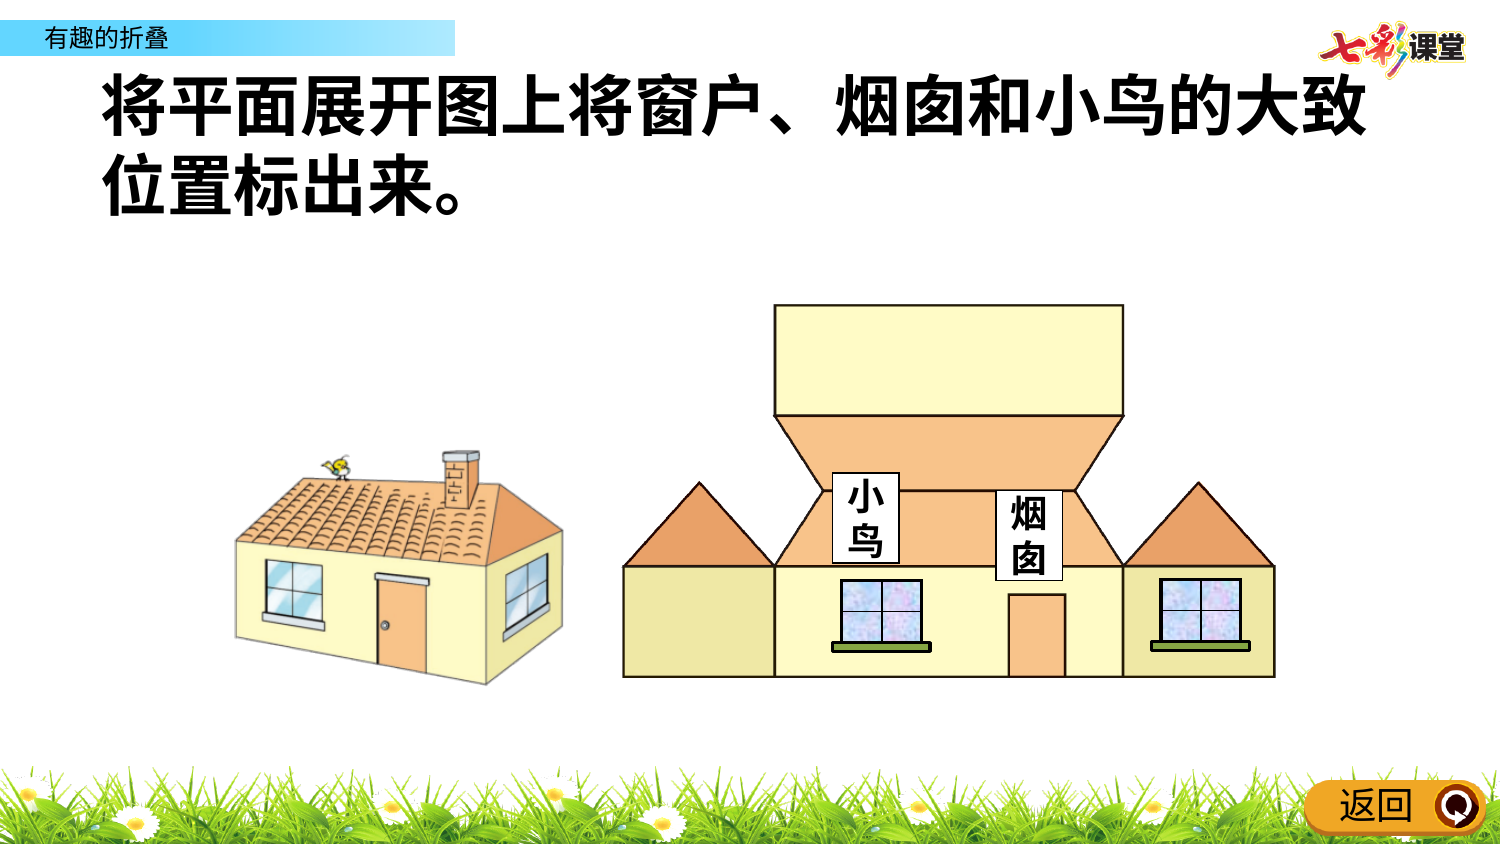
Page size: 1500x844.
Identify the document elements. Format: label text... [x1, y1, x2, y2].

picture [0, 766, 1500, 844]
text_box 将平面展开图上将窗户、烟囱和小鸟的大致位置标出来。 [85, 56, 1423, 231]
picture [227, 446, 565, 688]
picture [616, 302, 1290, 682]
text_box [832, 580, 931, 652]
picture [1316, 20, 1468, 80]
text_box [1151, 579, 1250, 651]
